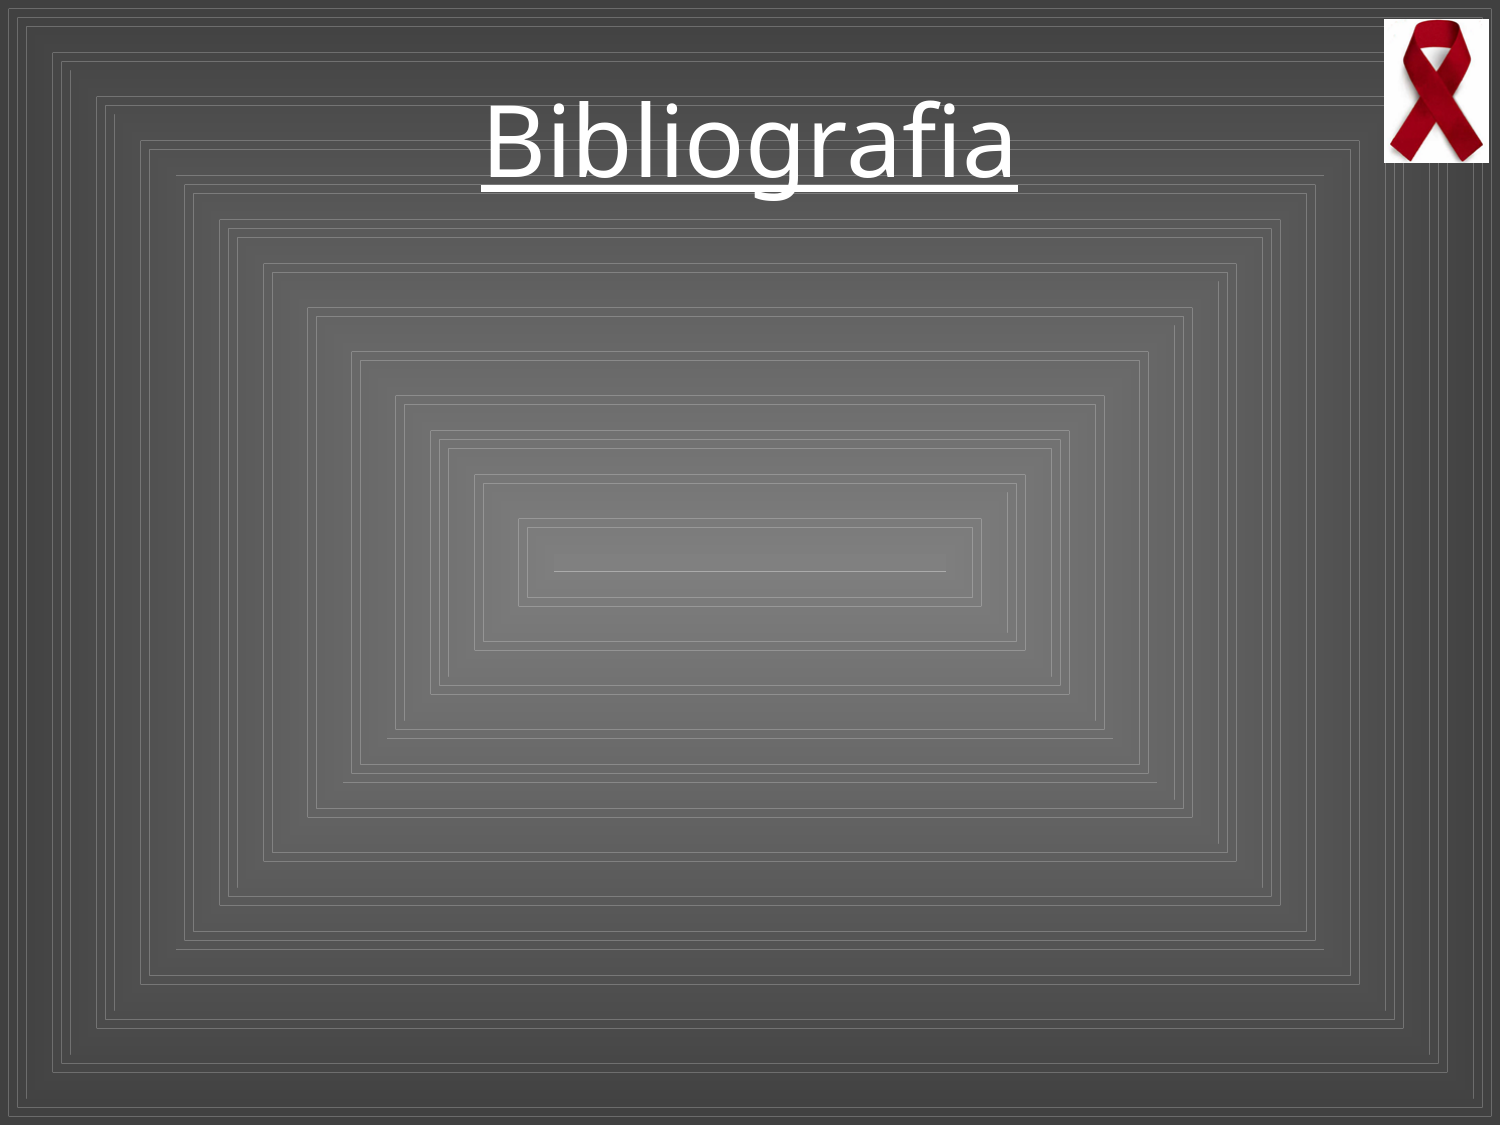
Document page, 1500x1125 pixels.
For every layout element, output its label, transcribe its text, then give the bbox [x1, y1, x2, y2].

picture [1384, 19, 1489, 163]
title Bibliografia [112, 19, 1388, 255]
